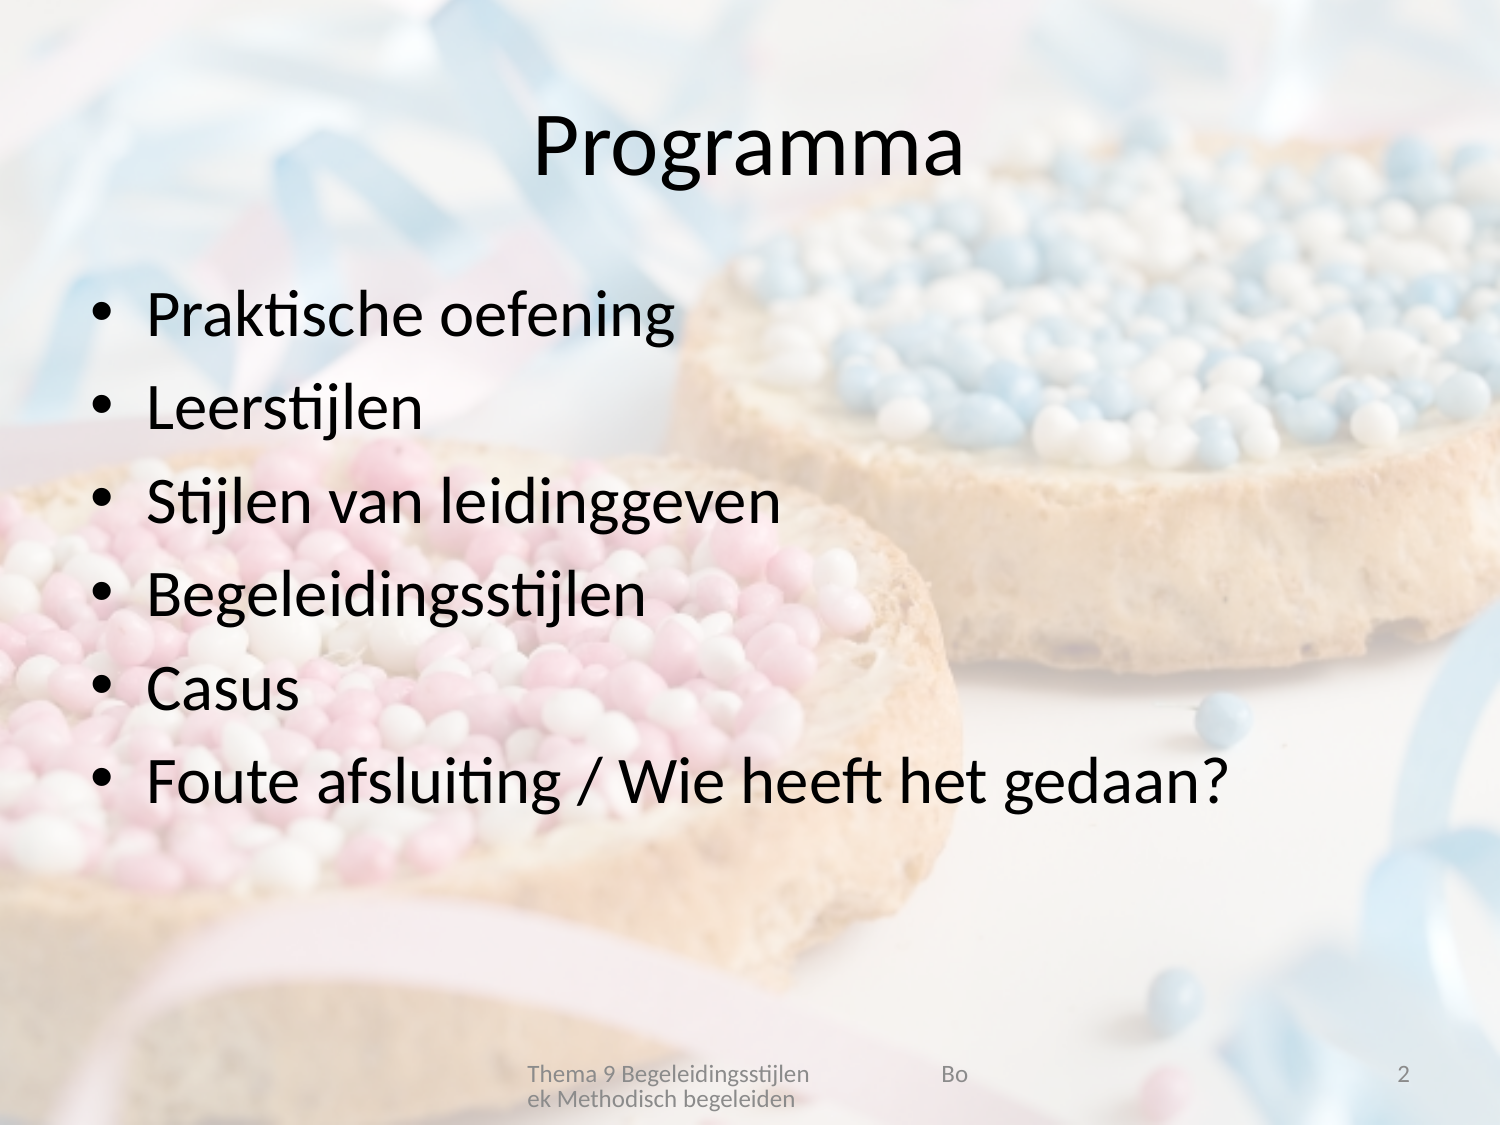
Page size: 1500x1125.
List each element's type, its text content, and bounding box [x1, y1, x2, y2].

footer Thema 9 Begeleidingsstijlen Boek Methodisch begeleiden [512, 1042, 988, 1103]
list Praktische oefening Leerstijlen Stijlen van leidinggeven Begeleidingsstijlen Casus Foute afsluiting / Wie heeft het gedaan? [75, 262, 1425, 1005]
slide_number 2 [1074, 1042, 1425, 1103]
title Programma [75, 45, 1425, 233]
